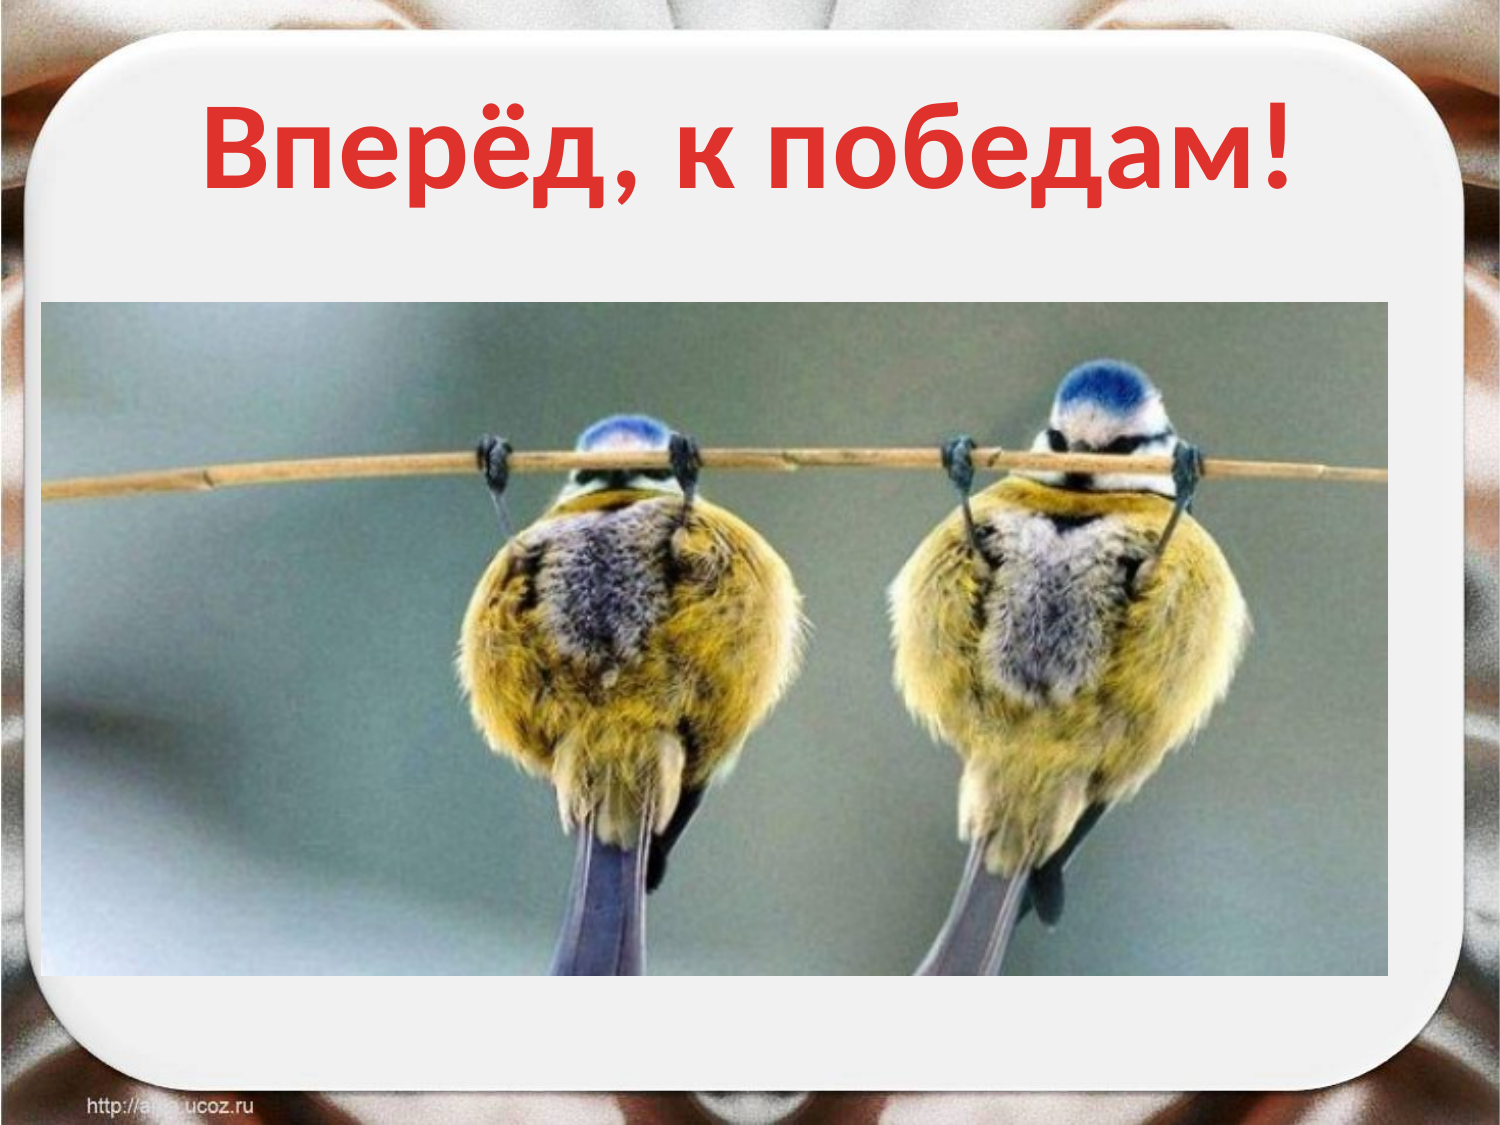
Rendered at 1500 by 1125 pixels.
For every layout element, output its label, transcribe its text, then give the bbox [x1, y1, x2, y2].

picture [0, 0, 1500, 1125]
title Вперёд, к победам! [75, 45, 1425, 233]
